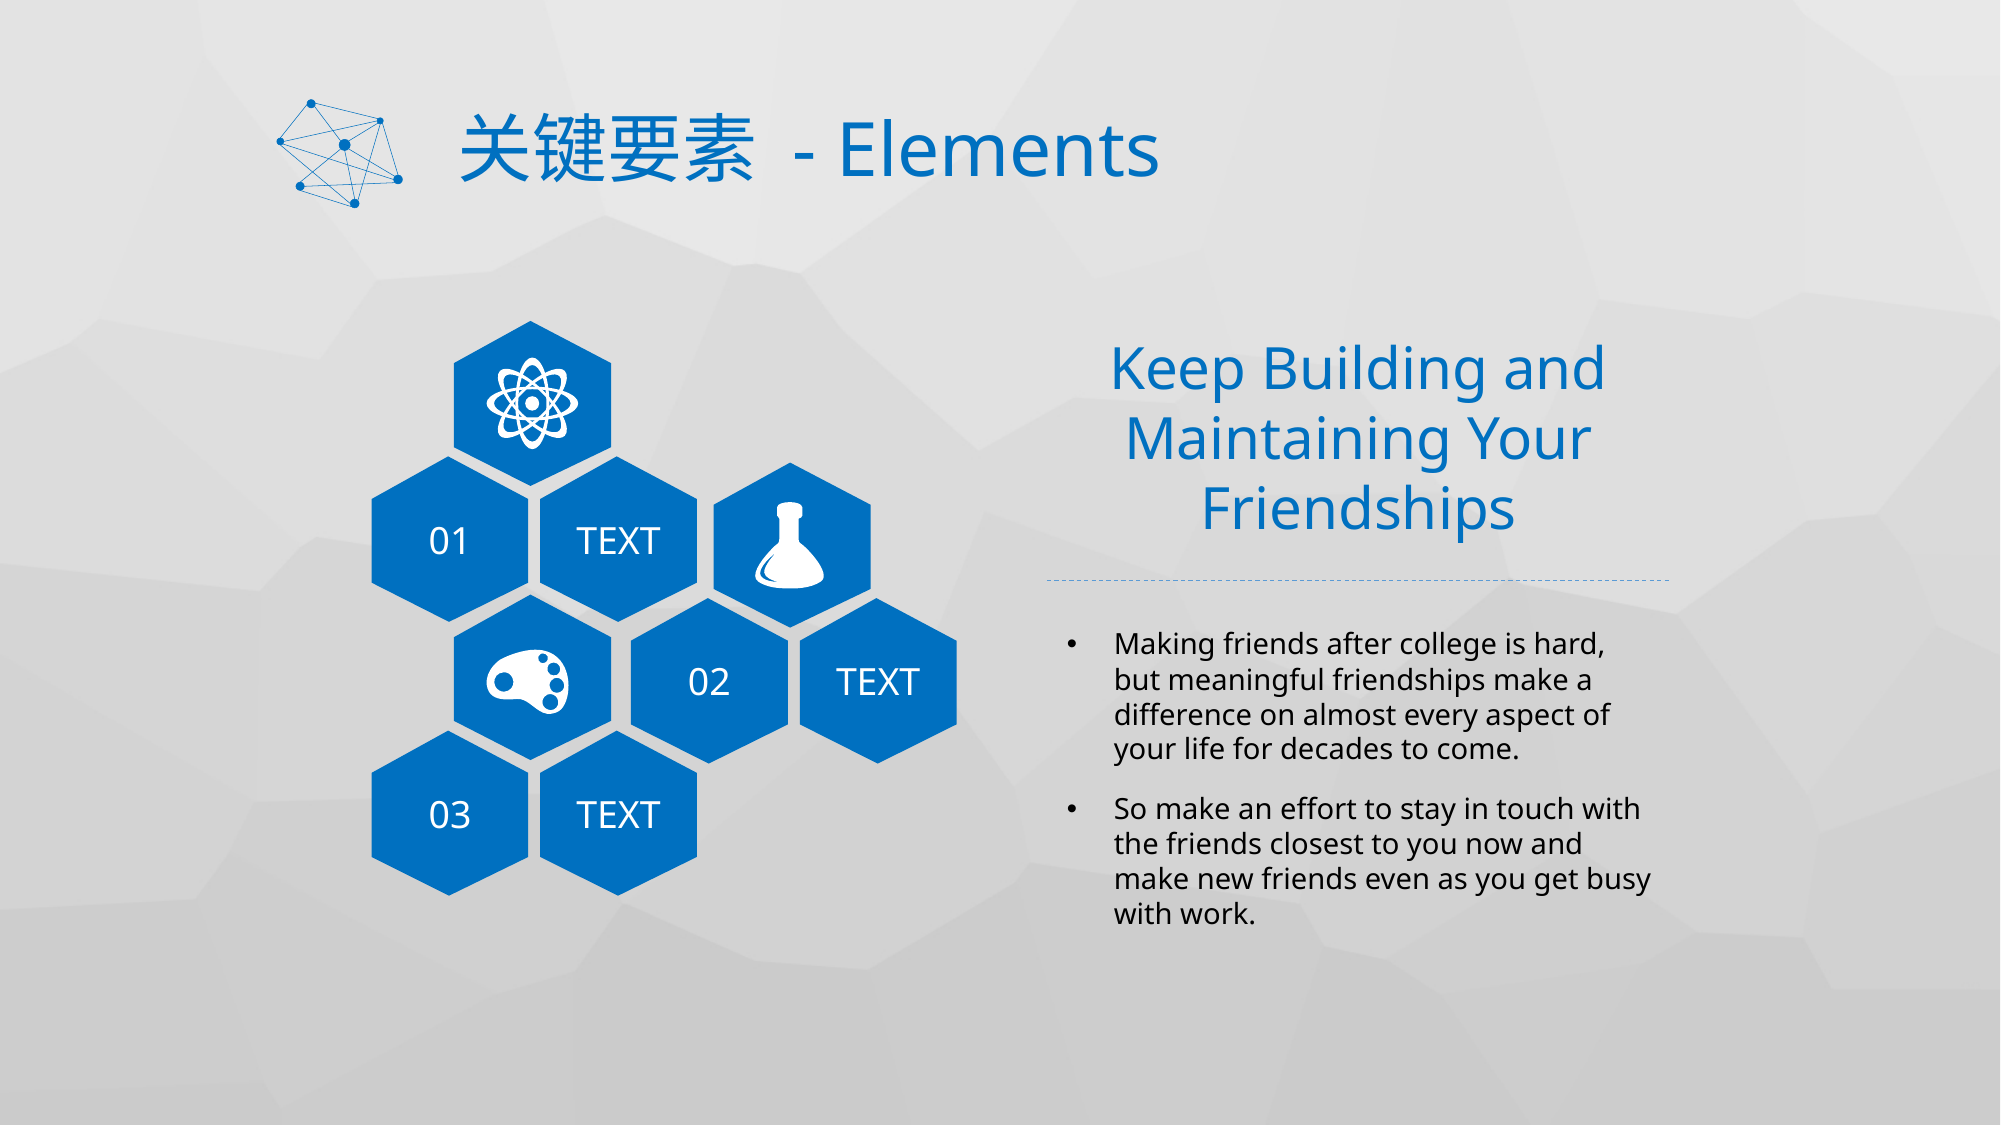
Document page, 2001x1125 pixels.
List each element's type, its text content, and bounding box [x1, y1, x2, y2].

text_box Keep Building and Maintaining Your Friendships [1084, 323, 1633, 549]
text_box TEXT [799, 598, 957, 764]
picture [0, 0, 2001, 1125]
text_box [453, 320, 612, 486]
text_box TEXT [540, 456, 697, 622]
title 关键要素 - Elements [442, 87, 1633, 217]
text_box 03 [371, 730, 529, 896]
text_box Making friends after college is hard, but meaningful friendships make a difference on almost every aspect of your life for decades to come. So make an effort to stay in touch with the friends closest to you now and make new friends even as you get busy with work. [1052, 618, 1670, 938]
text_box 02 [630, 598, 788, 764]
text_box 01 [371, 456, 529, 622]
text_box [453, 594, 612, 761]
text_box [713, 462, 871, 628]
text_box TEXT [540, 730, 697, 896]
